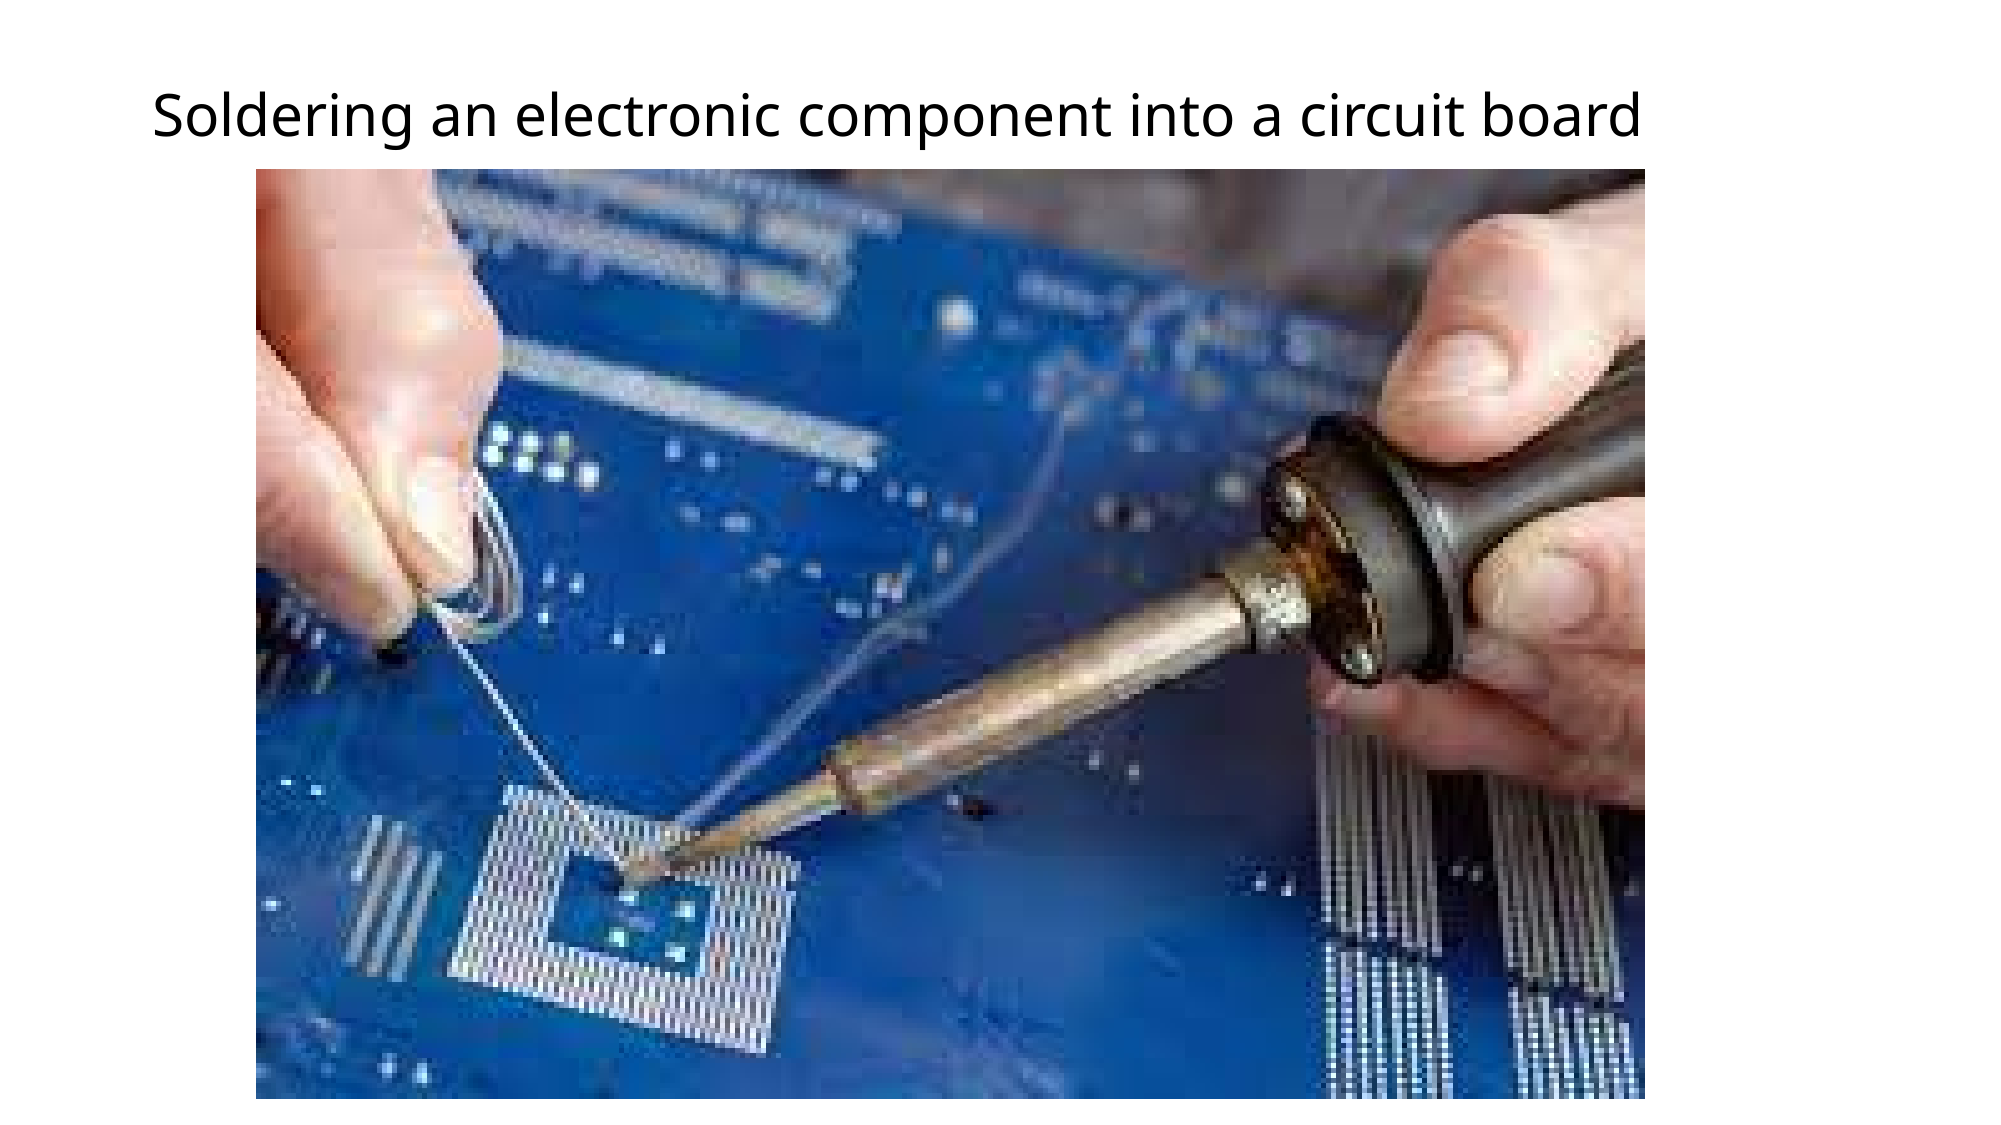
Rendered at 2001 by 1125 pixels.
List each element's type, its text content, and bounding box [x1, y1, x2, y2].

title Soldering an electronic component into a circuit board [137, 59, 1863, 175]
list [256, 169, 1645, 1099]
